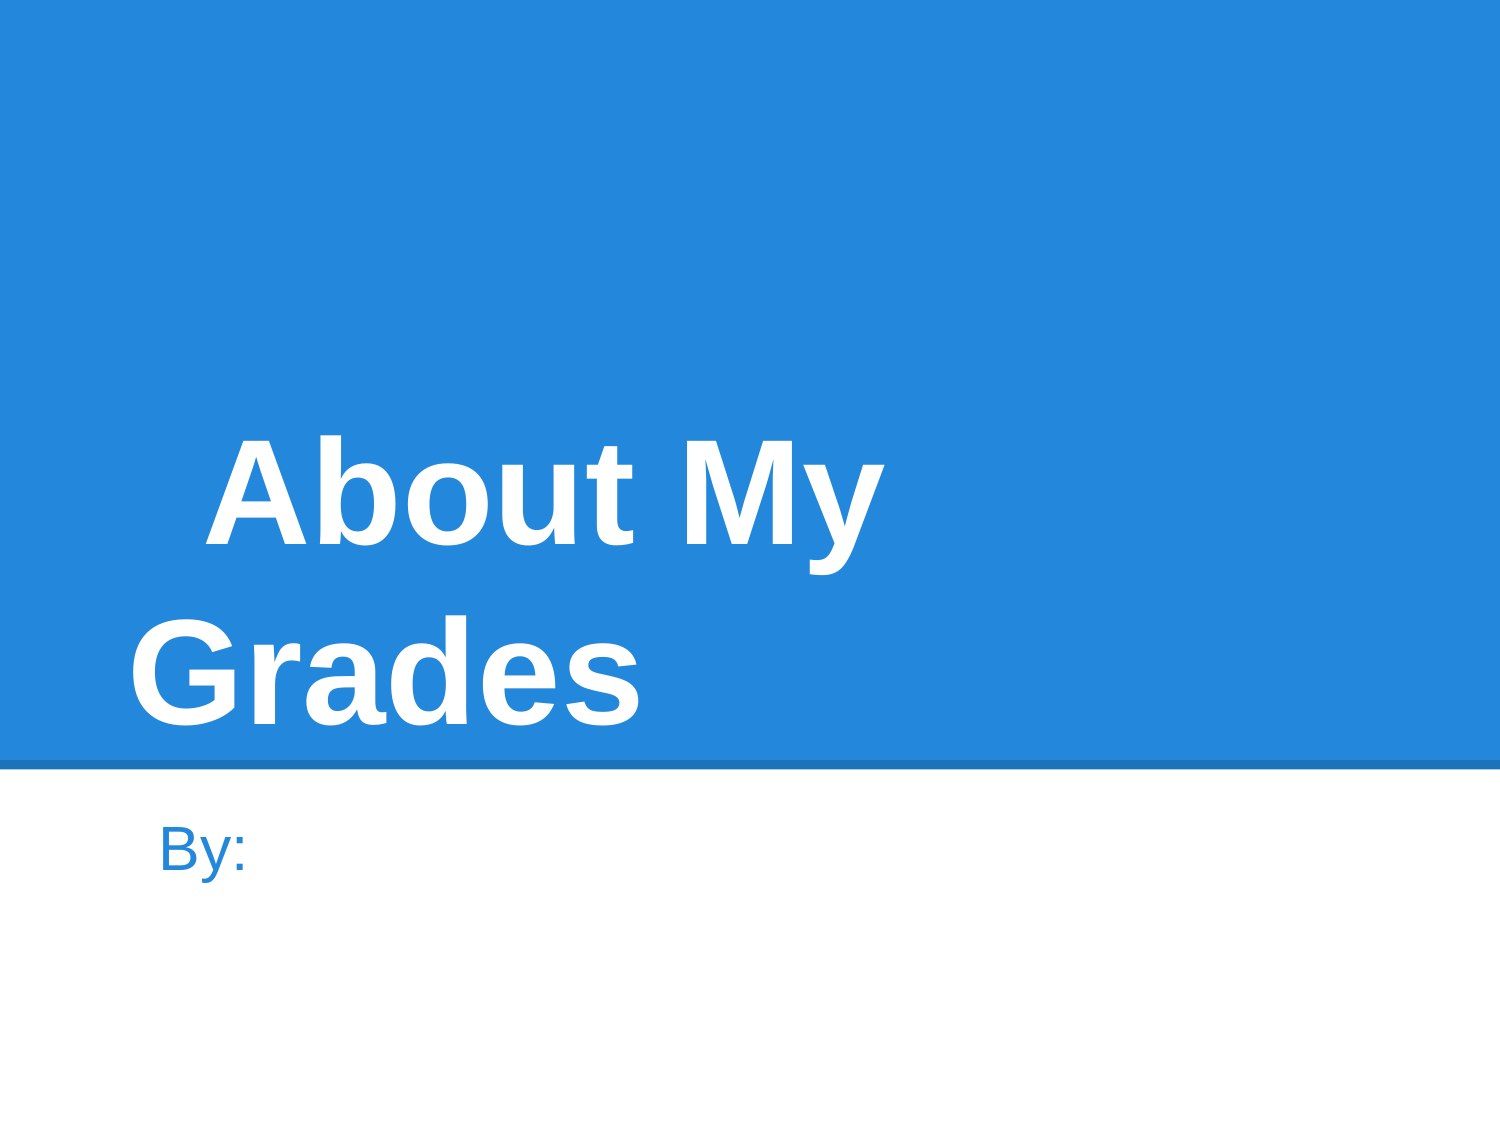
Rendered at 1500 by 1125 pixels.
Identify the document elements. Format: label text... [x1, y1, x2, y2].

subtitle By: [112, 793, 1388, 963]
title About My Grades [112, 408, 1388, 770]
